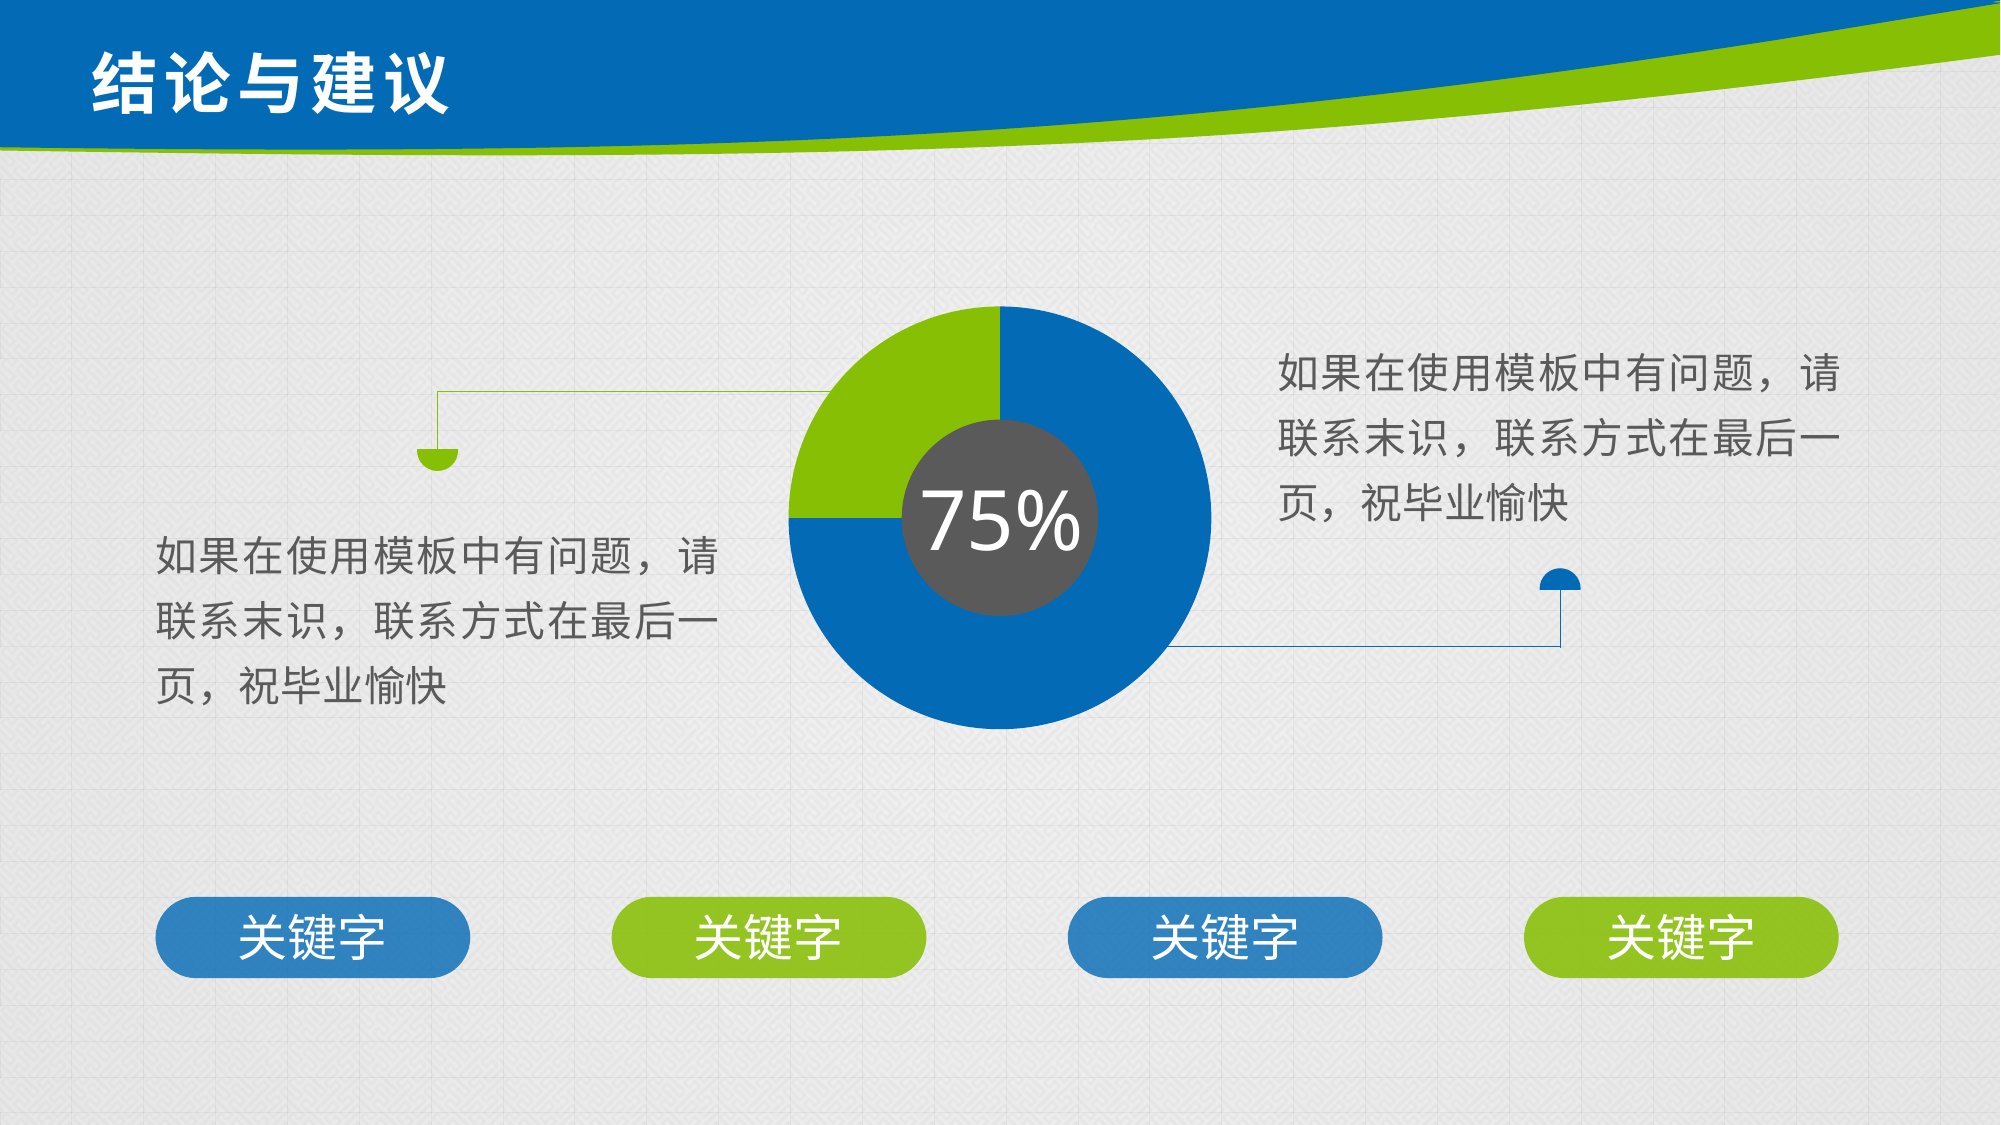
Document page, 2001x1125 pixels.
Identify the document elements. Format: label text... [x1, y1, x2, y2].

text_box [1146, 568, 1581, 649]
text_box 如果在使用模板中有问题，请联系末识，联系方式在最后一页，祝毕业愉快 [1278, 324, 1857, 535]
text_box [1523, 896, 1839, 979]
chart [722, 297, 1278, 739]
picture [0, 55, 2000, 1125]
text_box 如果在使用模板中有问题，请联系末识，联系方式在最后一页，祝毕业愉快 [140, 506, 722, 717]
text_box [895, 419, 1108, 616]
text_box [416, 391, 874, 471]
title 结论与建议 [76, 42, 1087, 131]
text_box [1067, 896, 1383, 979]
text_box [611, 896, 927, 979]
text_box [155, 896, 471, 979]
